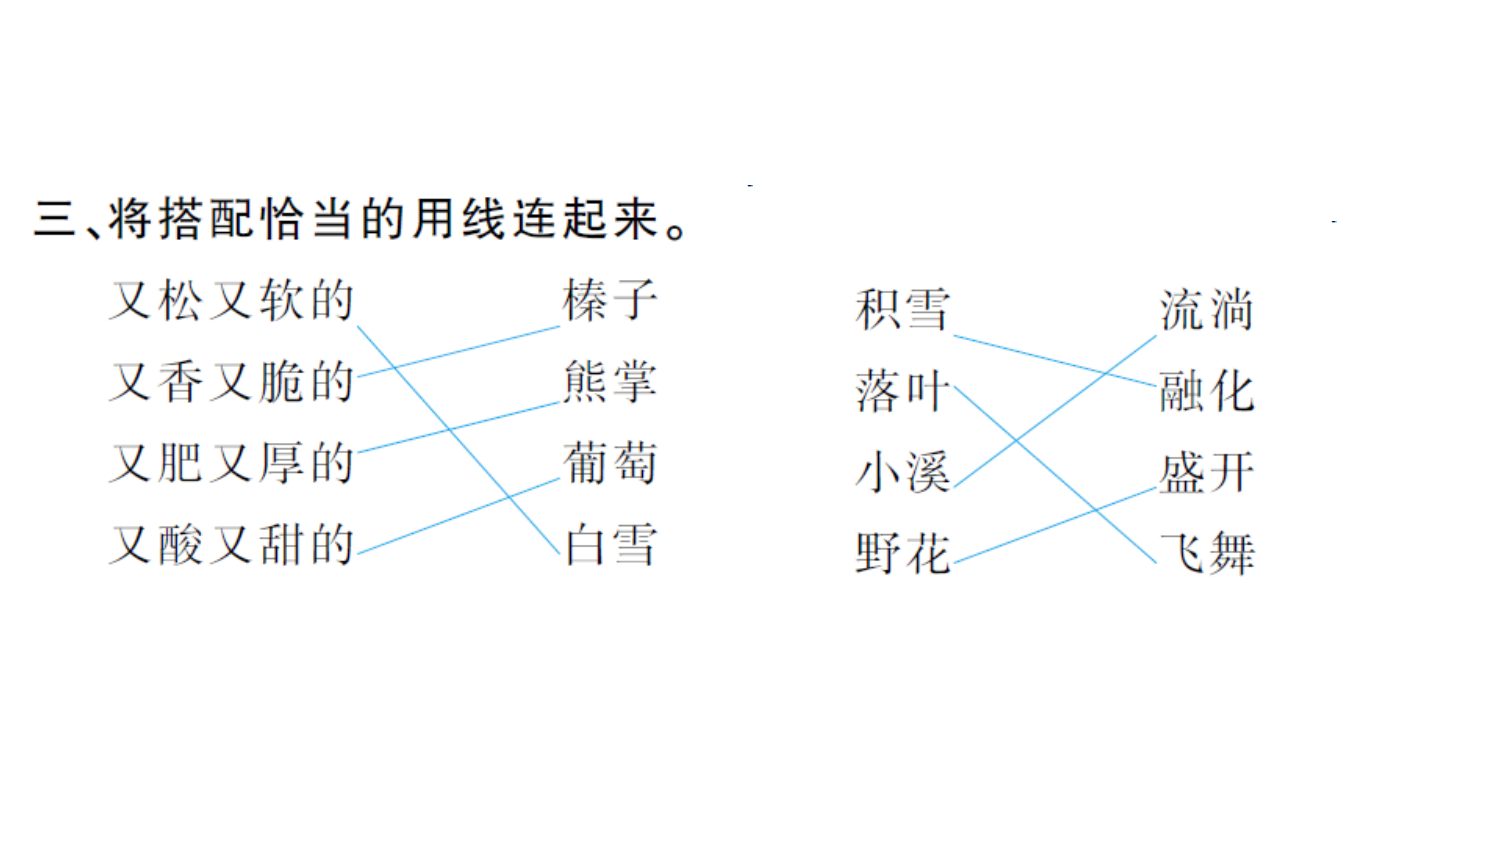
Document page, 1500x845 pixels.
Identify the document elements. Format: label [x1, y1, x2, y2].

picture [29, 185, 753, 580]
picture [820, 220, 1337, 600]
